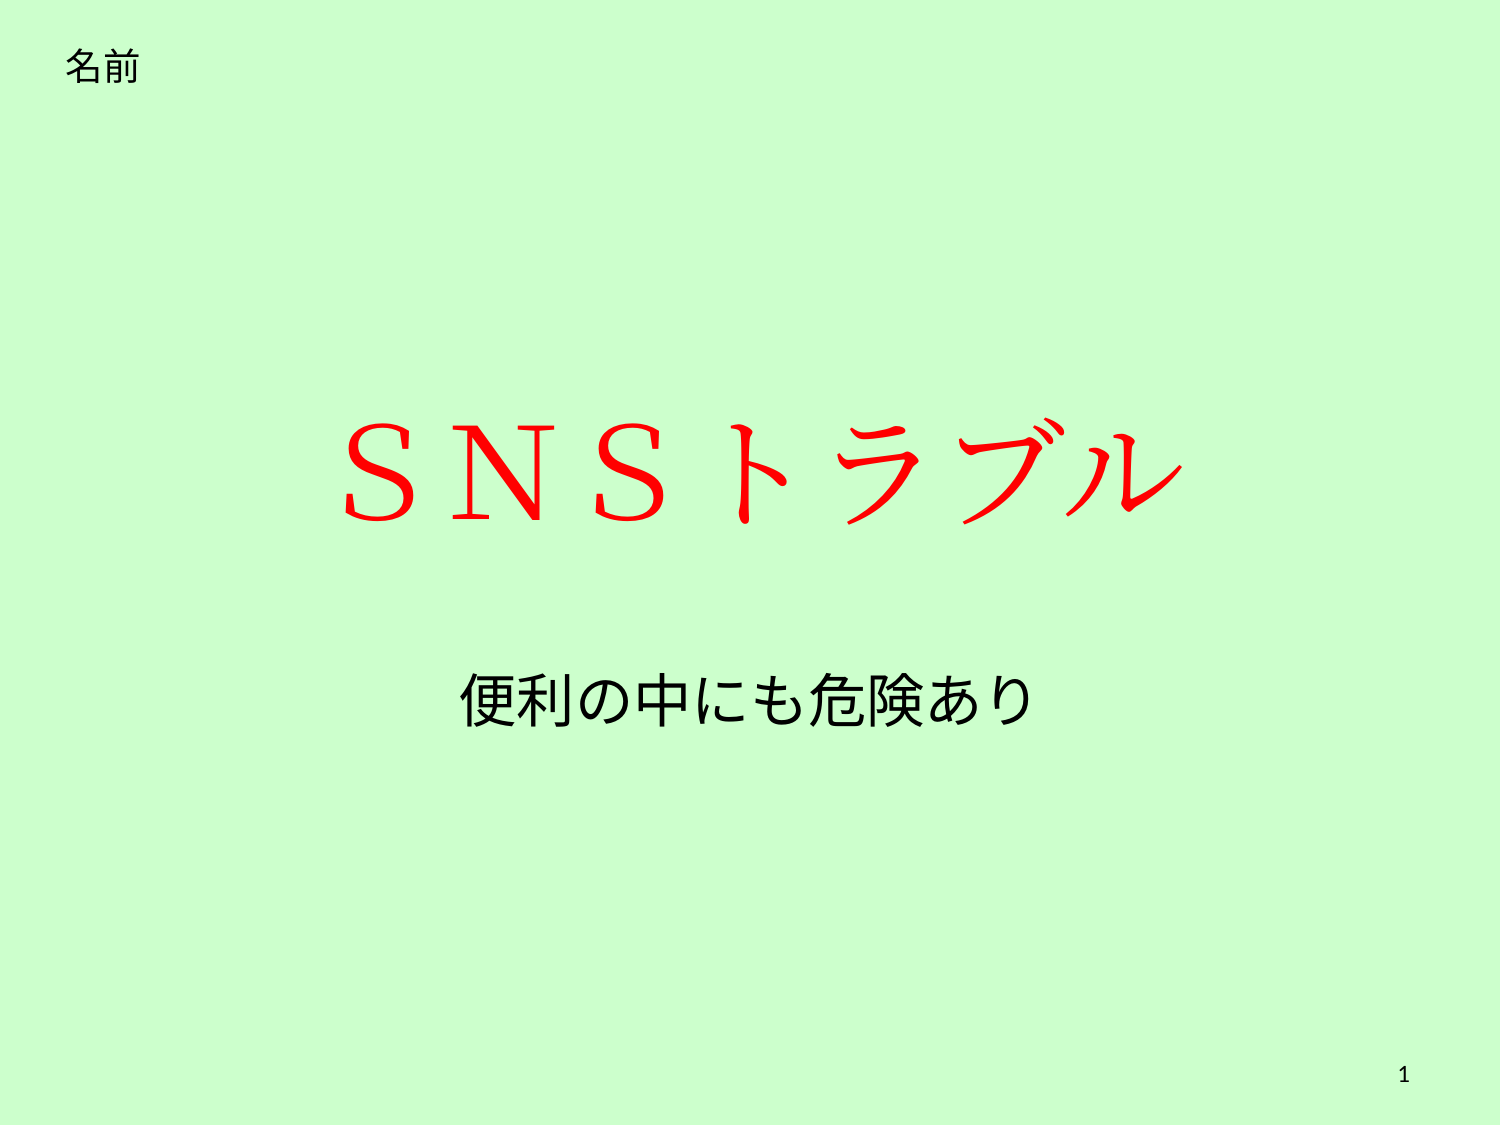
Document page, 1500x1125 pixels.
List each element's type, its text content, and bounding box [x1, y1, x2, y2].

title ＳＮＳトラブル [112, 349, 1388, 591]
slide_number 1 [1074, 1042, 1425, 1103]
text_box 名前 [51, 36, 156, 96]
text_box 便利の中にも危険あり [436, 656, 1063, 742]
